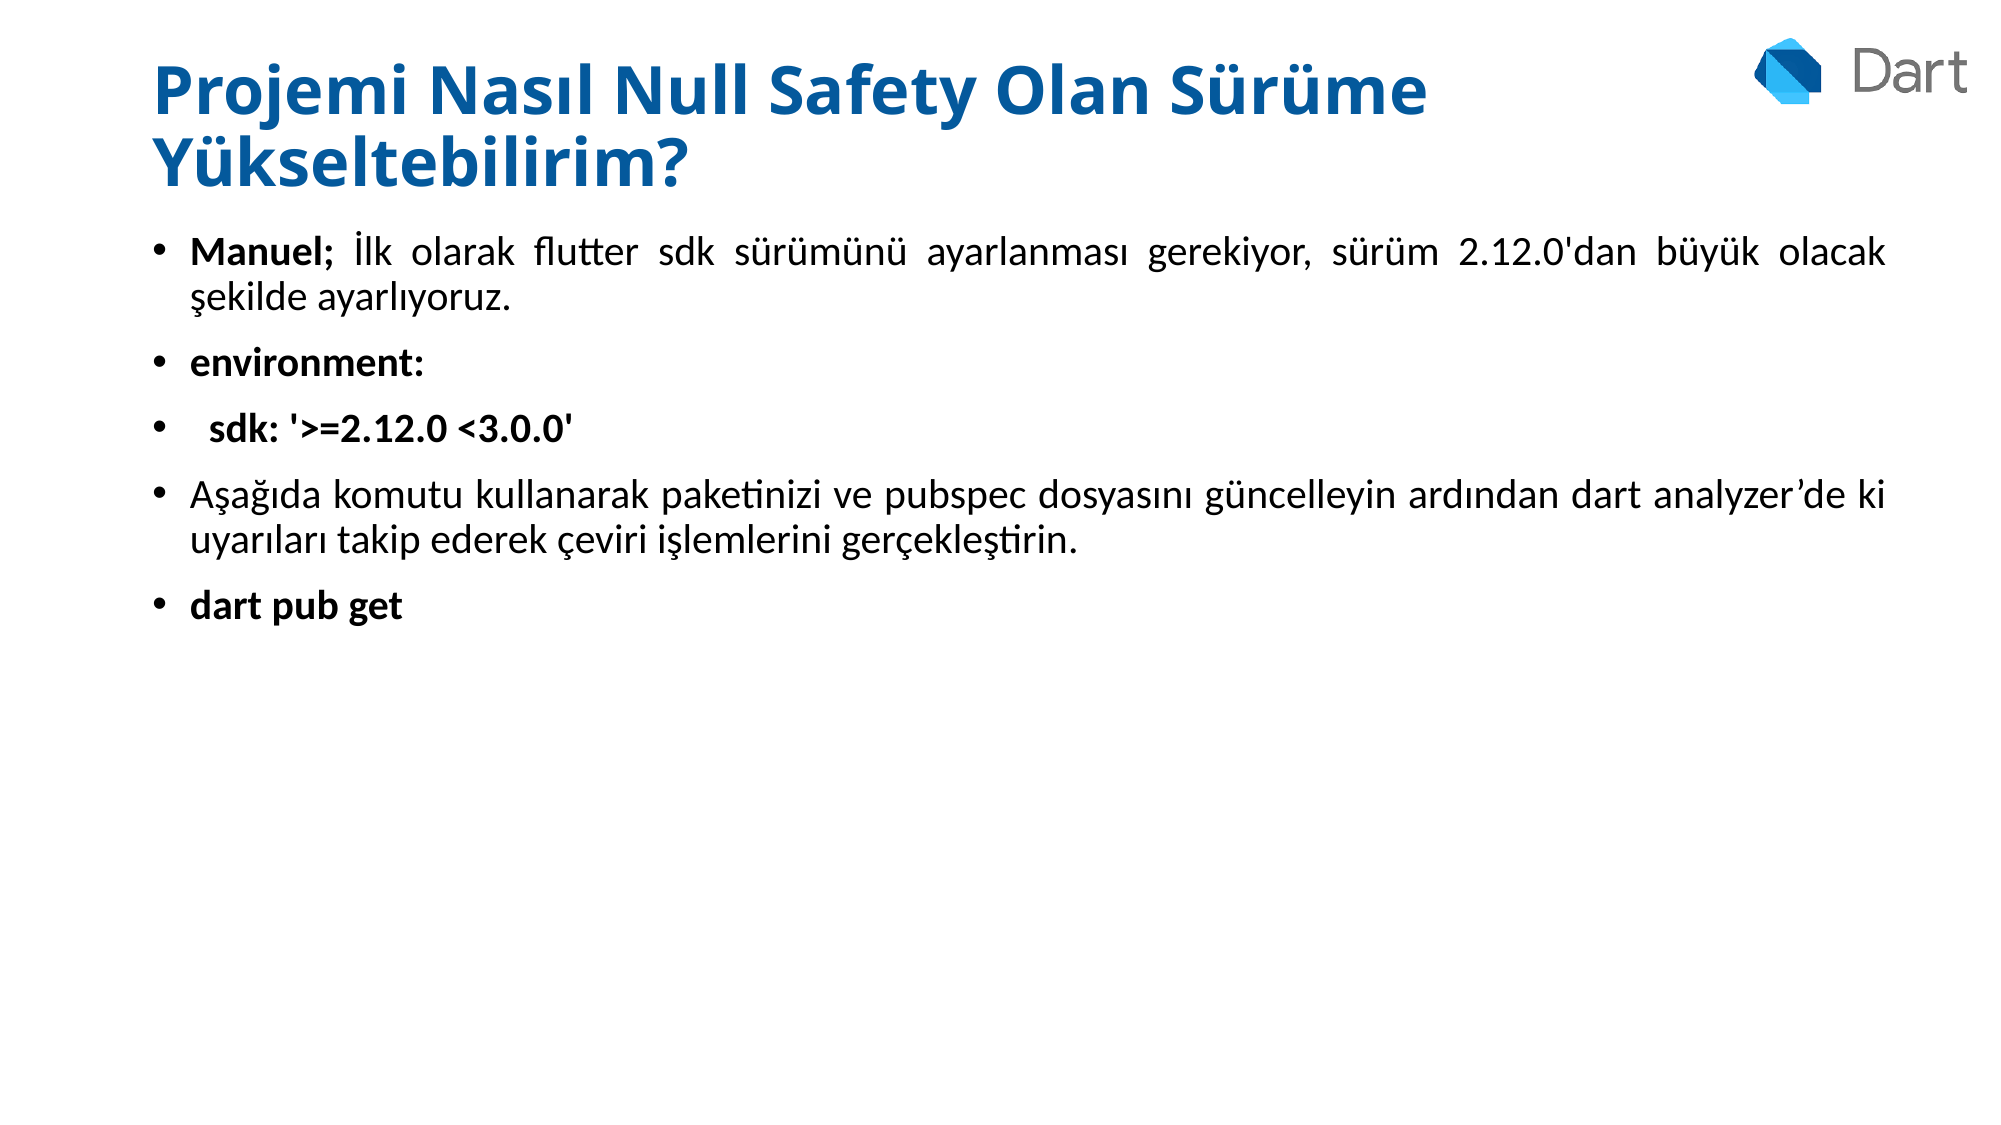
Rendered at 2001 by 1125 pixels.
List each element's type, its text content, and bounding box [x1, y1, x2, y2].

title Projemi Nasıl Null Safety Olan Sürüme Yükseltebilirim? [137, 59, 1863, 199]
picture [1749, 9, 1972, 133]
list Manuel; İlk olarak flutter sdk sürümünü ayarlanması gerekiyor, sürüm 2.12.0'dan büyük olacak şekilde ayarlıyoruz. environment: sdk: '>=2.12.0 <3.0.0' Aşağıda komutu kullanarak paketinizi ve pubspec dosyasını güncelleyin ardından dart analyzer’de ki uyarıları takip ederek çeviri işlemlerini gerçekleştirin. dart pub get [137, 222, 1903, 1014]
